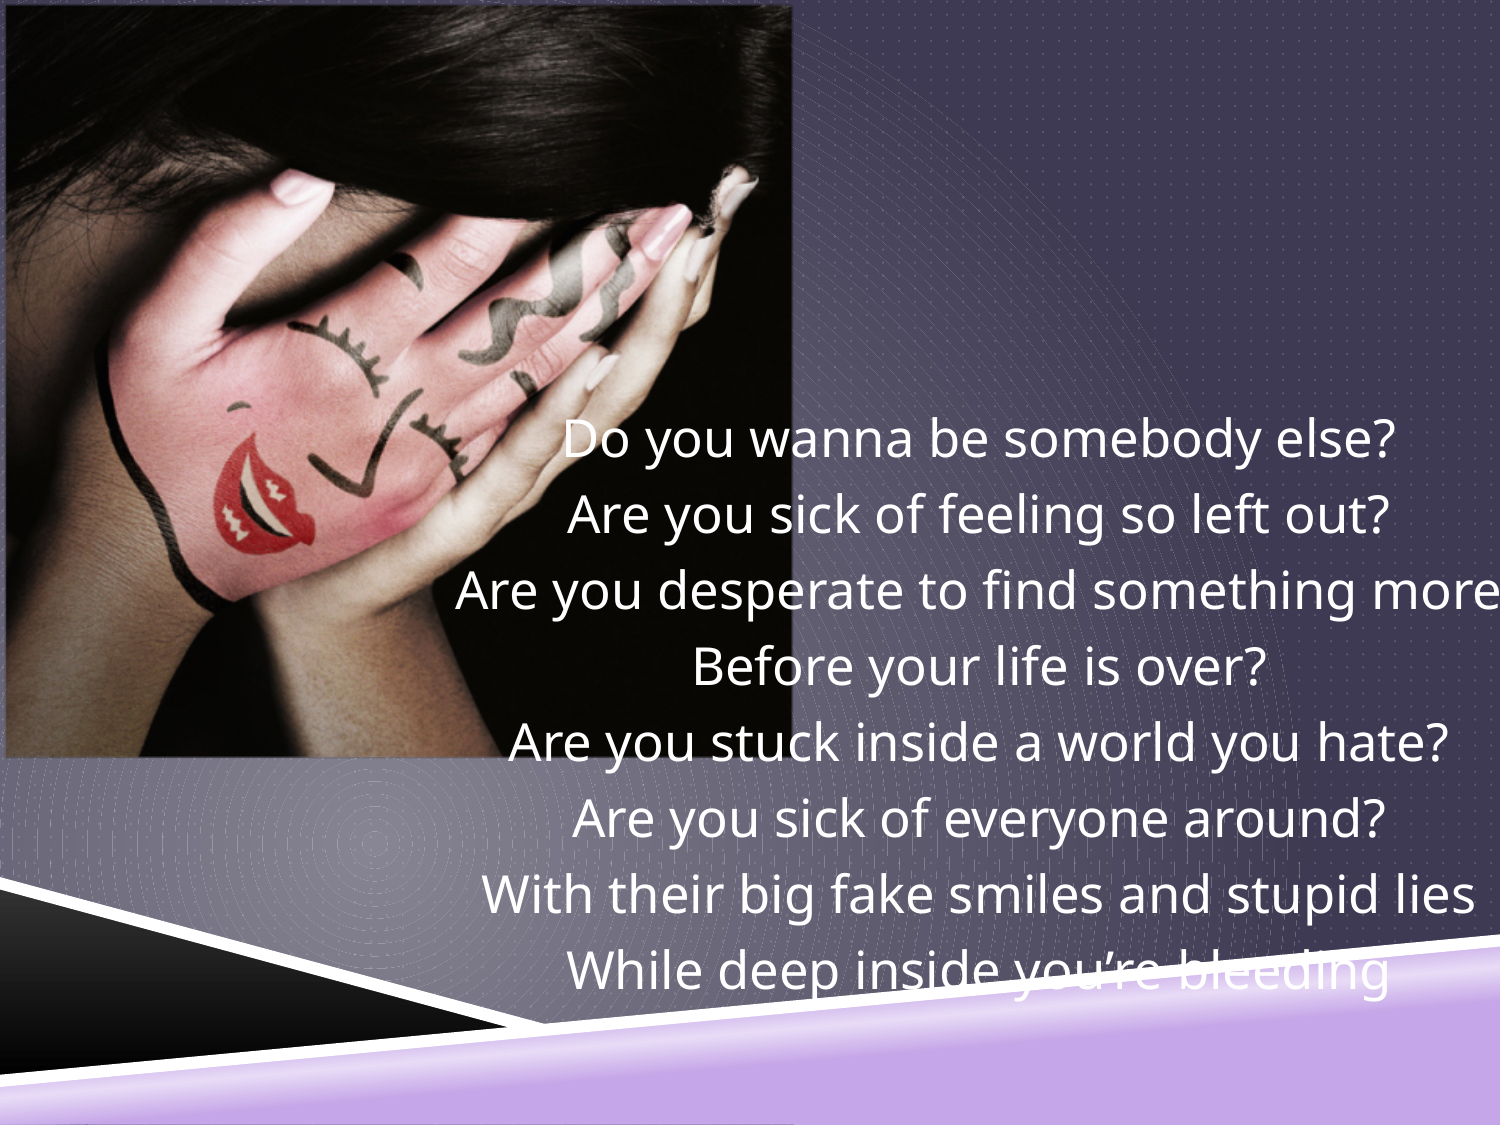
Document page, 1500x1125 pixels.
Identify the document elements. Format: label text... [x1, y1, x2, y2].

list Do you wanna be somebody else? Are you sick of feeling so left out? Are you desperate to find something more Before your life is over? Are you stuck inside a world you hate? Are you sick of everyone around? With their big fake smiles and stupid lies While deep inside you’re bleeding [336, 398, 1500, 1011]
picture [0, 0, 1198, 767]
